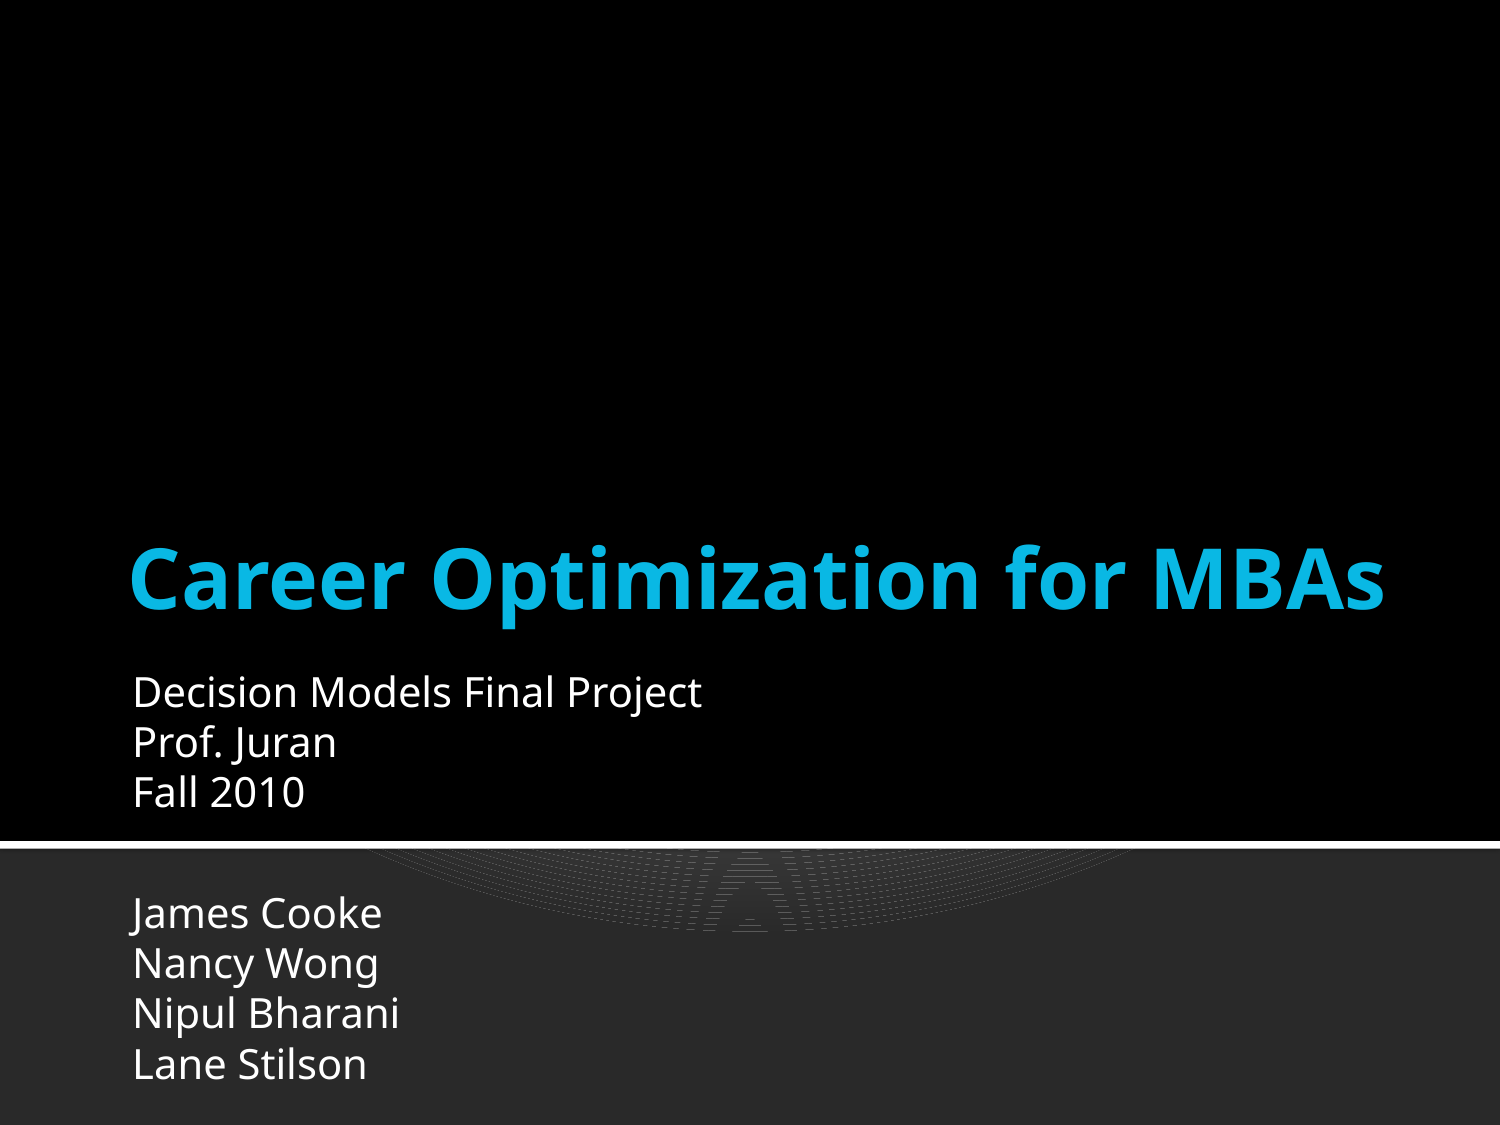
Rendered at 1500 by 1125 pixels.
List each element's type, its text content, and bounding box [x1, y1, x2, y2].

subtitle Decision Models Final Project Prof. Juran Fall 2010 James Cooke Nancy Wong Nipul Bharani Lane Stilson [112, 637, 1438, 1088]
title Career Optimization for MBAs [112, 525, 1438, 637]
